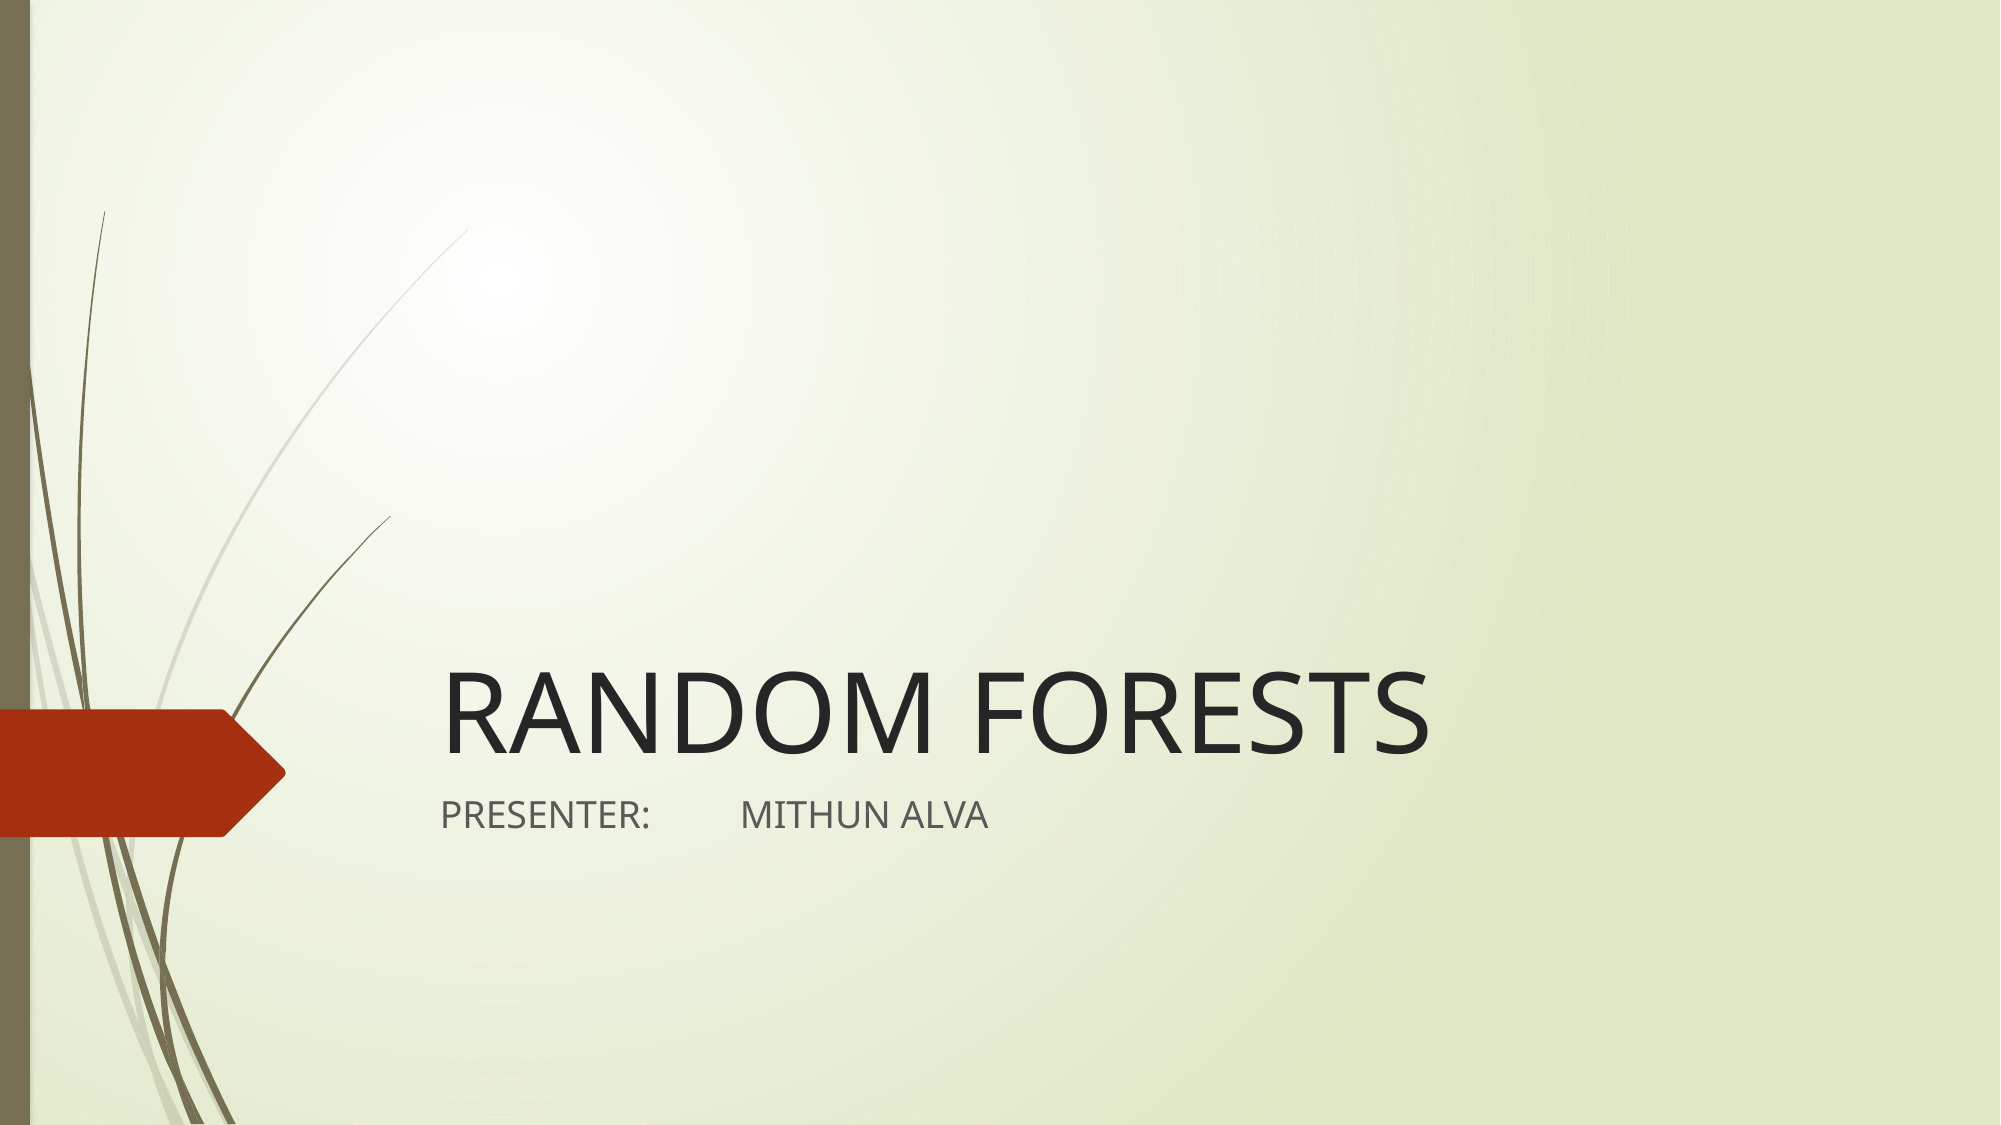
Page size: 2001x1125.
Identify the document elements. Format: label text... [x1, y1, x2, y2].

subtitle PRESENTER: MITHUN ALVA [424, 783, 1888, 969]
title RANDOM FORESTS [424, 412, 1888, 783]
